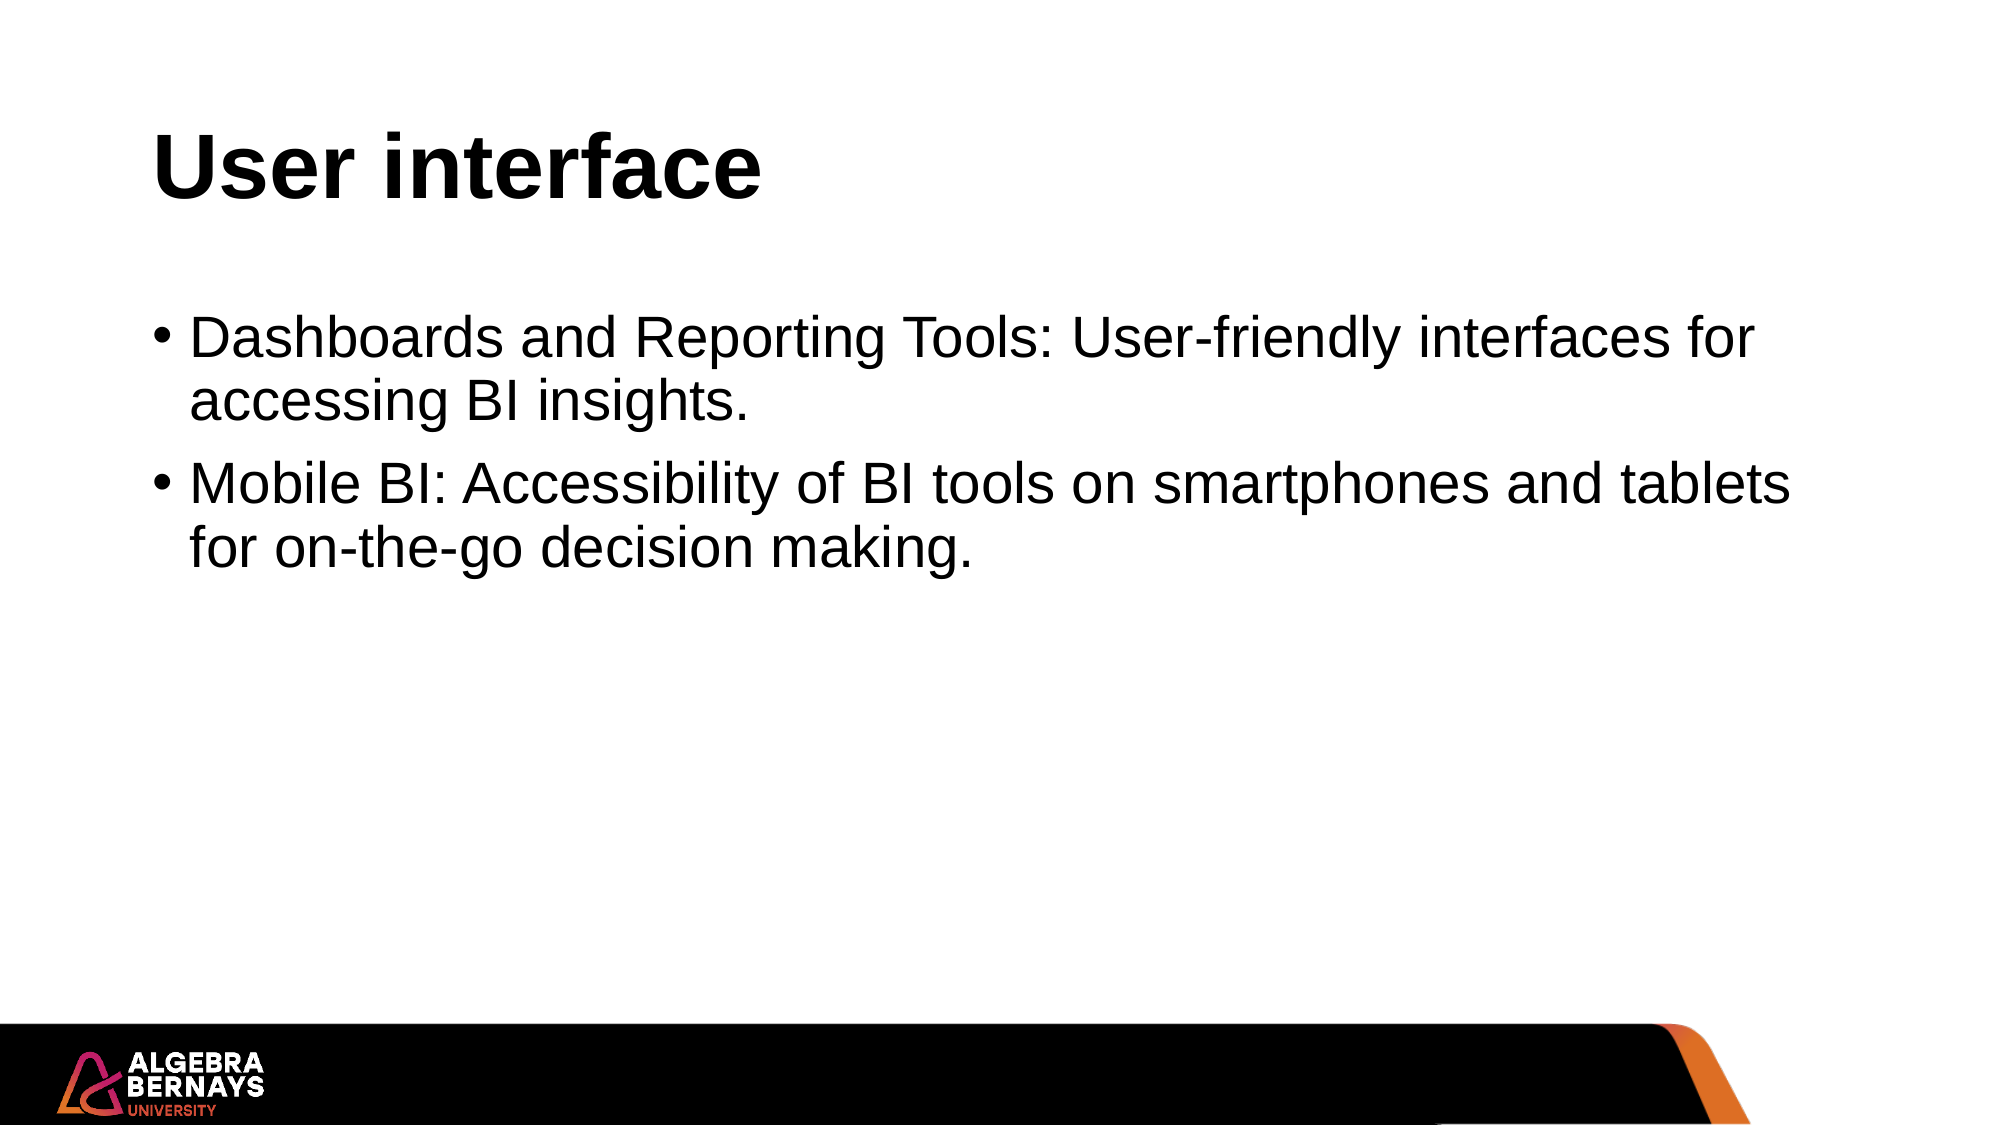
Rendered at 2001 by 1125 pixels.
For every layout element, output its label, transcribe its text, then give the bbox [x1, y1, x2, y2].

title User interface [137, 59, 1863, 278]
picture [0, 1023, 1958, 1125]
list Dashboards and Reporting Tools: User-friendly interfaces for accessing BI insights. Mobile BI: Accessibility of BI tools on smartphones and tablets for on-the-go decision making. [137, 299, 1863, 1014]
